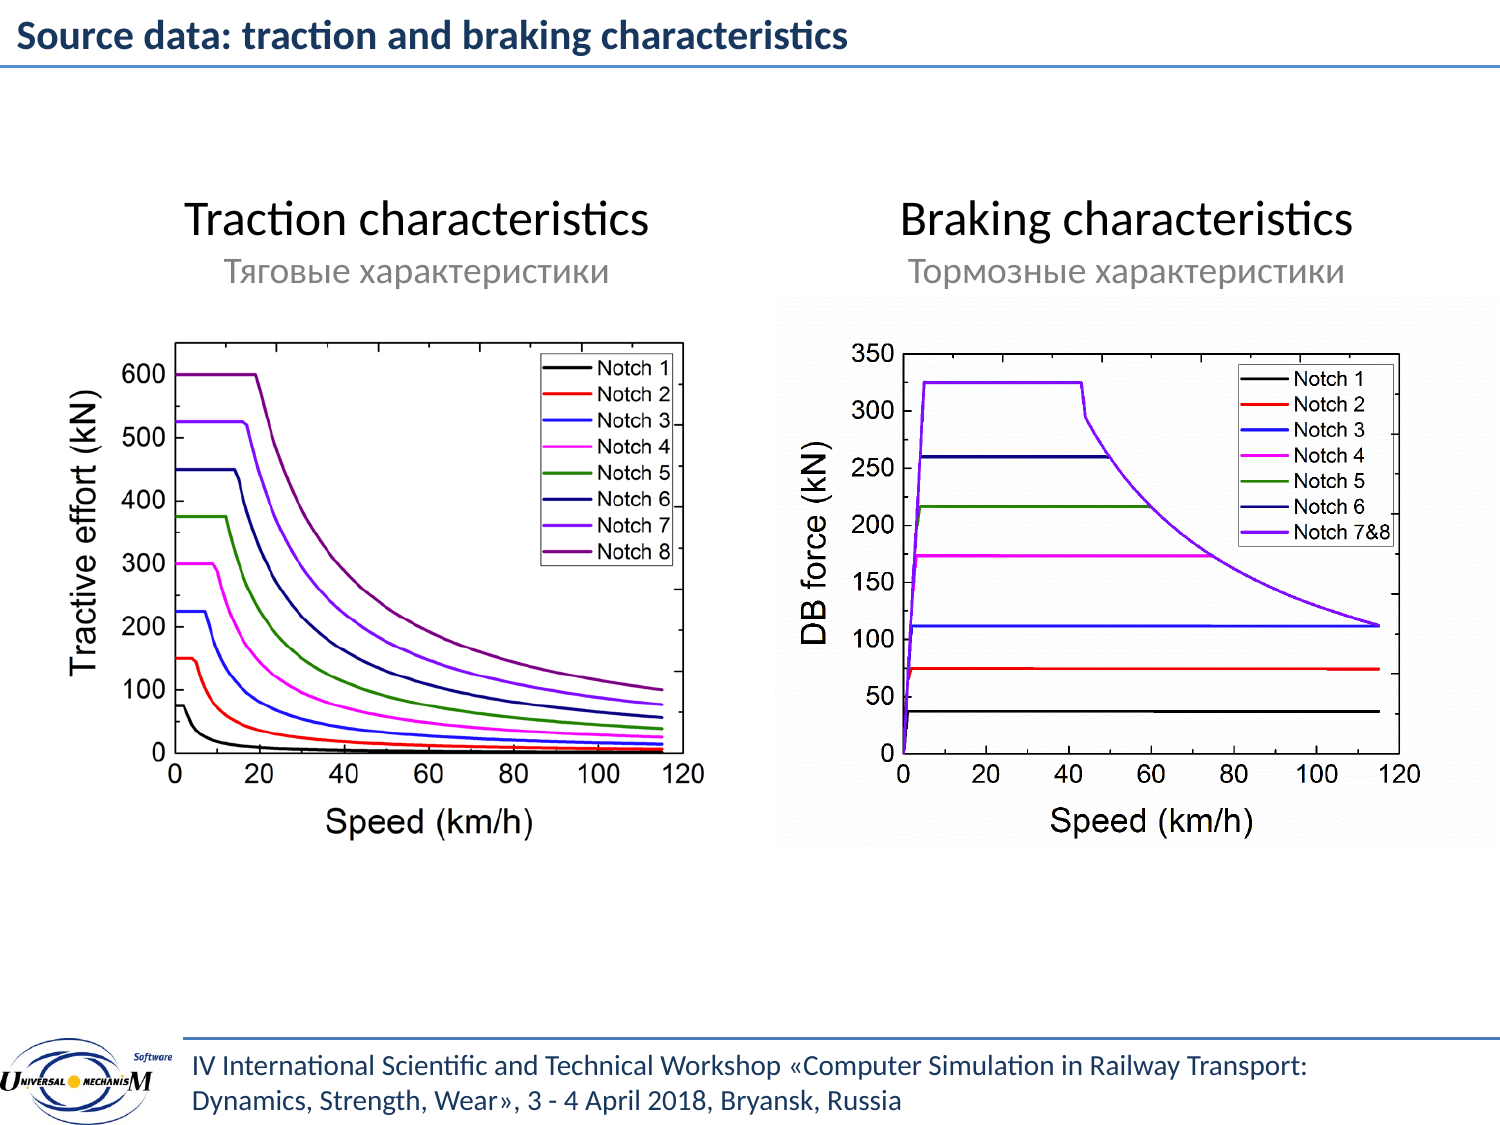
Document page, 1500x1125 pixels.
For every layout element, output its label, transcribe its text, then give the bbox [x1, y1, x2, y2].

title Source data: traction and braking characteristics [1, 0, 1500, 63]
text_box Traction characteristics Тяговые характеристики [169, 178, 665, 275]
picture [0, 1038, 172, 1125]
picture [41, 276, 1500, 848]
text_box Braking characteristics Тормозные характеристики [885, 178, 1369, 288]
